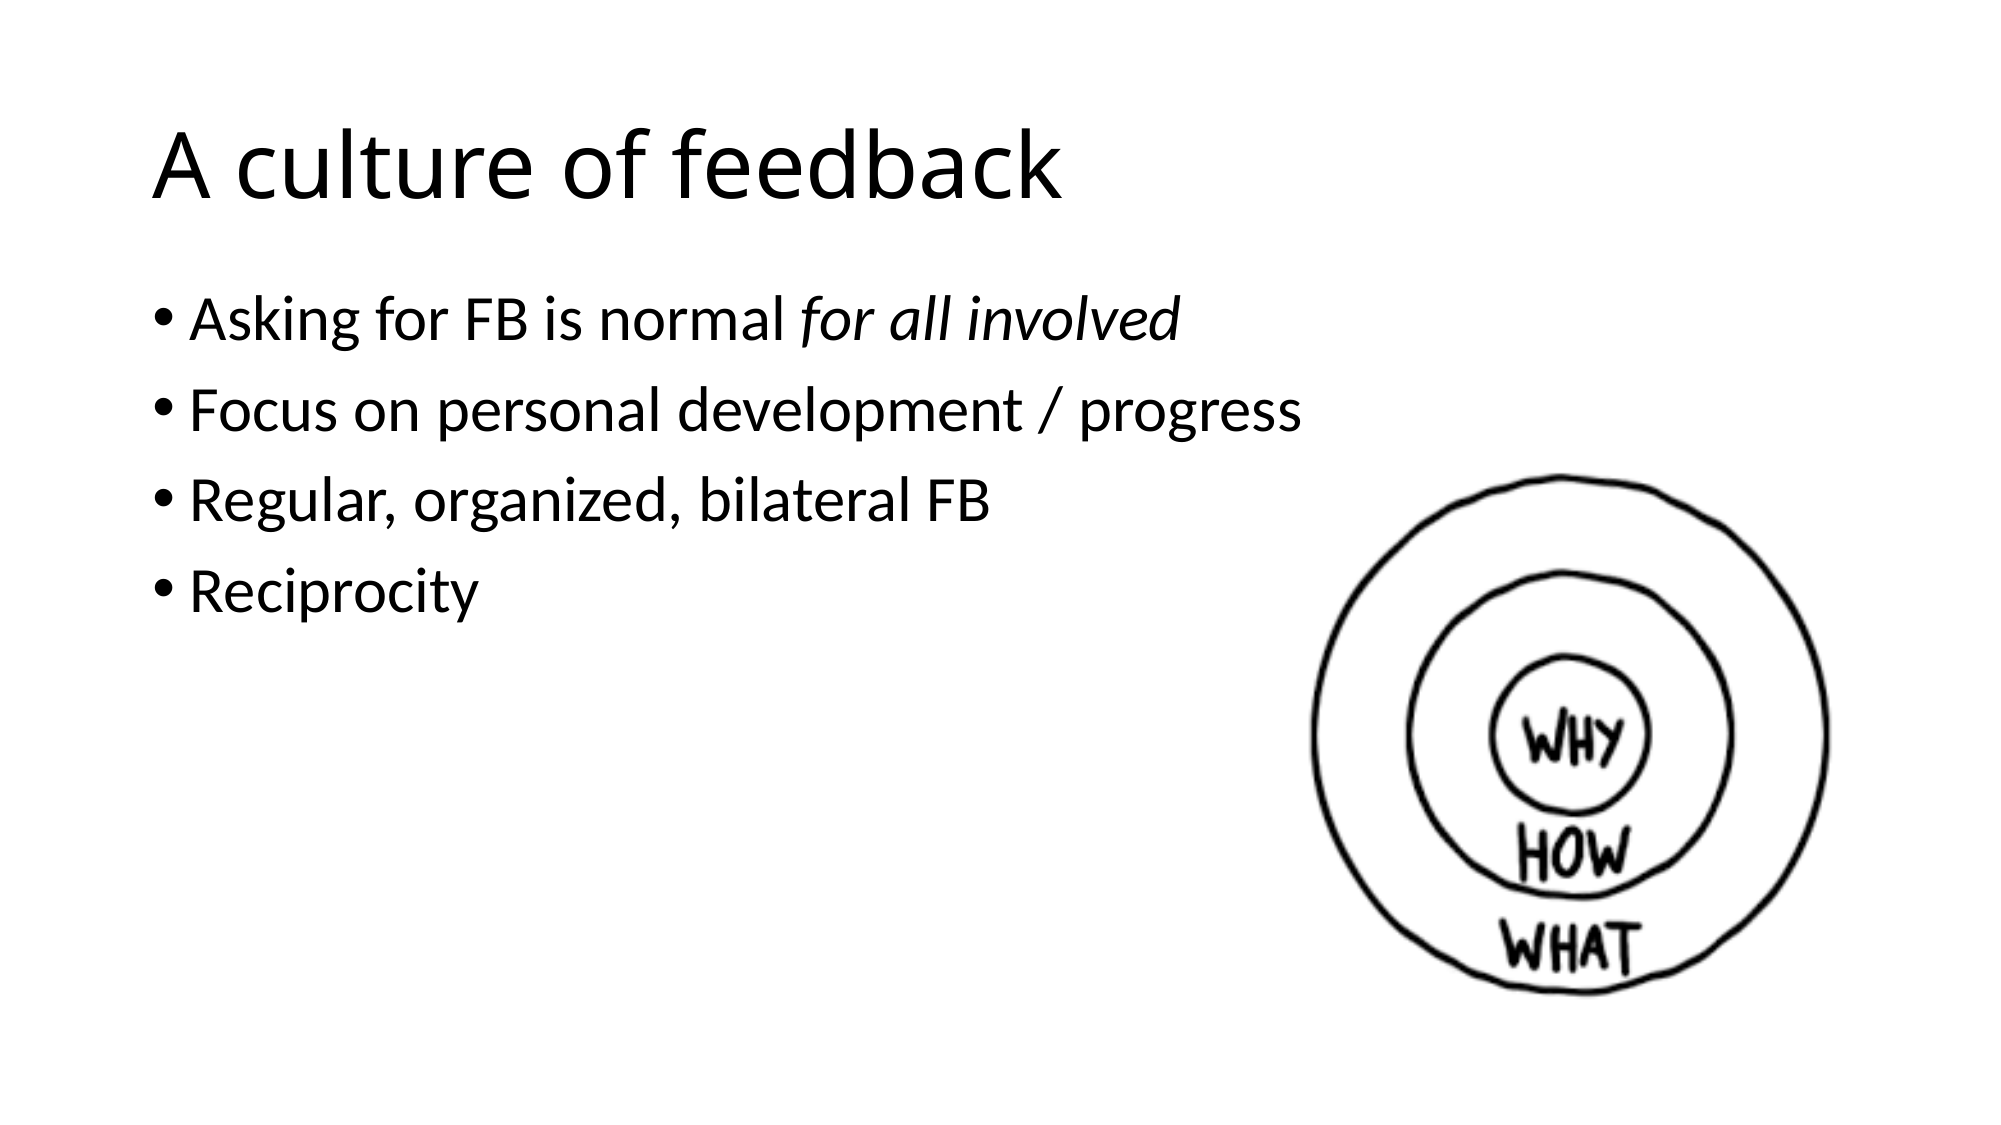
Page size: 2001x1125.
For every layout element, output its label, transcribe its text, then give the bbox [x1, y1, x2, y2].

picture [1274, 459, 1863, 1020]
list Asking for FB is normal for all involved Focus on personal development / progress Regular, organized, bilateral FB Reciprocity [137, 277, 1863, 992]
title A culture of feedback [137, 59, 1863, 277]
